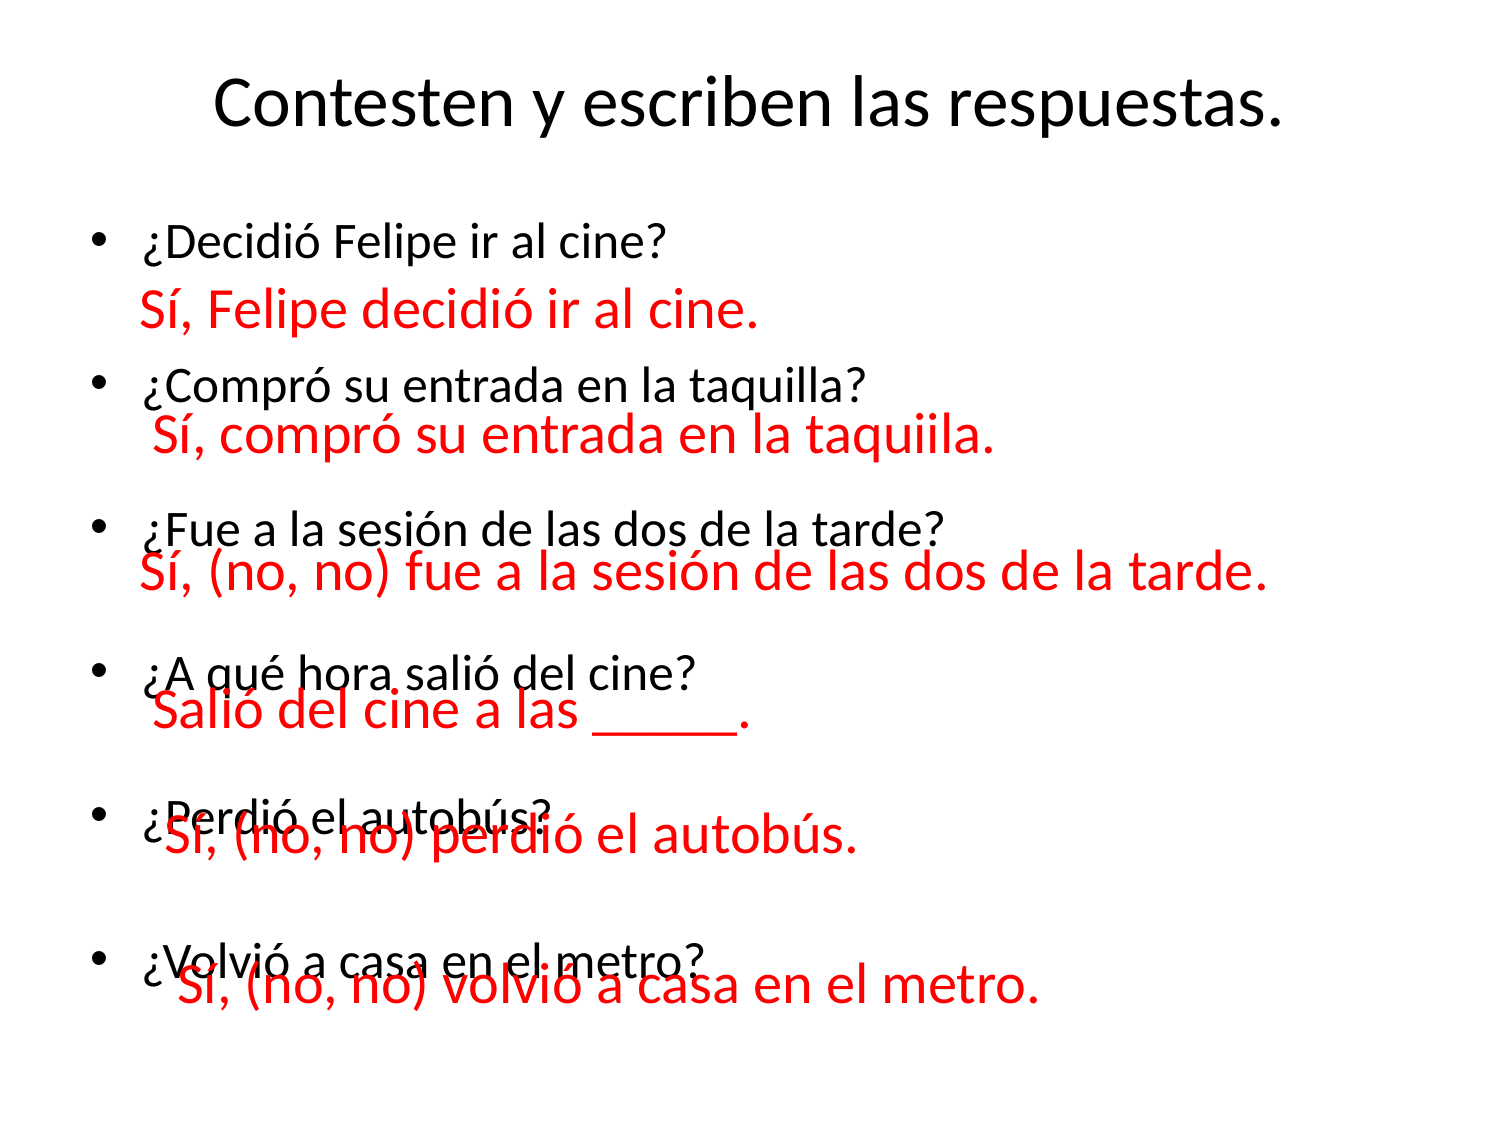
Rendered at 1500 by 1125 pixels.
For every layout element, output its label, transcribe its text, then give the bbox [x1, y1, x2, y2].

title Contesten y escriben las respuestas. [75, 45, 1425, 150]
text_box Sí, compró su entrada en la taquiila. [137, 387, 1213, 473]
text_box Salió del cine a las _____. [137, 662, 1363, 748]
text_box Sí, (no, no) perdió el autobús. [149, 787, 1188, 873]
text_box Sí, (no, no) fue a la sesión de las dos de la tarde. [125, 525, 1500, 610]
text_box Sí, (no, no) volvió a casa en el metro. [162, 937, 1138, 1023]
text_box Sí, Felipe decidió ir al cine. [124, 262, 1313, 348]
list ¿Decidió Felipe ir al cine? ¿Compró su entrada en la taquilla? ¿Fue a la sesión de las dos de la tarde? ¿A qué hora salió del cine? ¿Perdió el autobús? ¿Volvió a casa en el metro? [75, 200, 1425, 1005]
